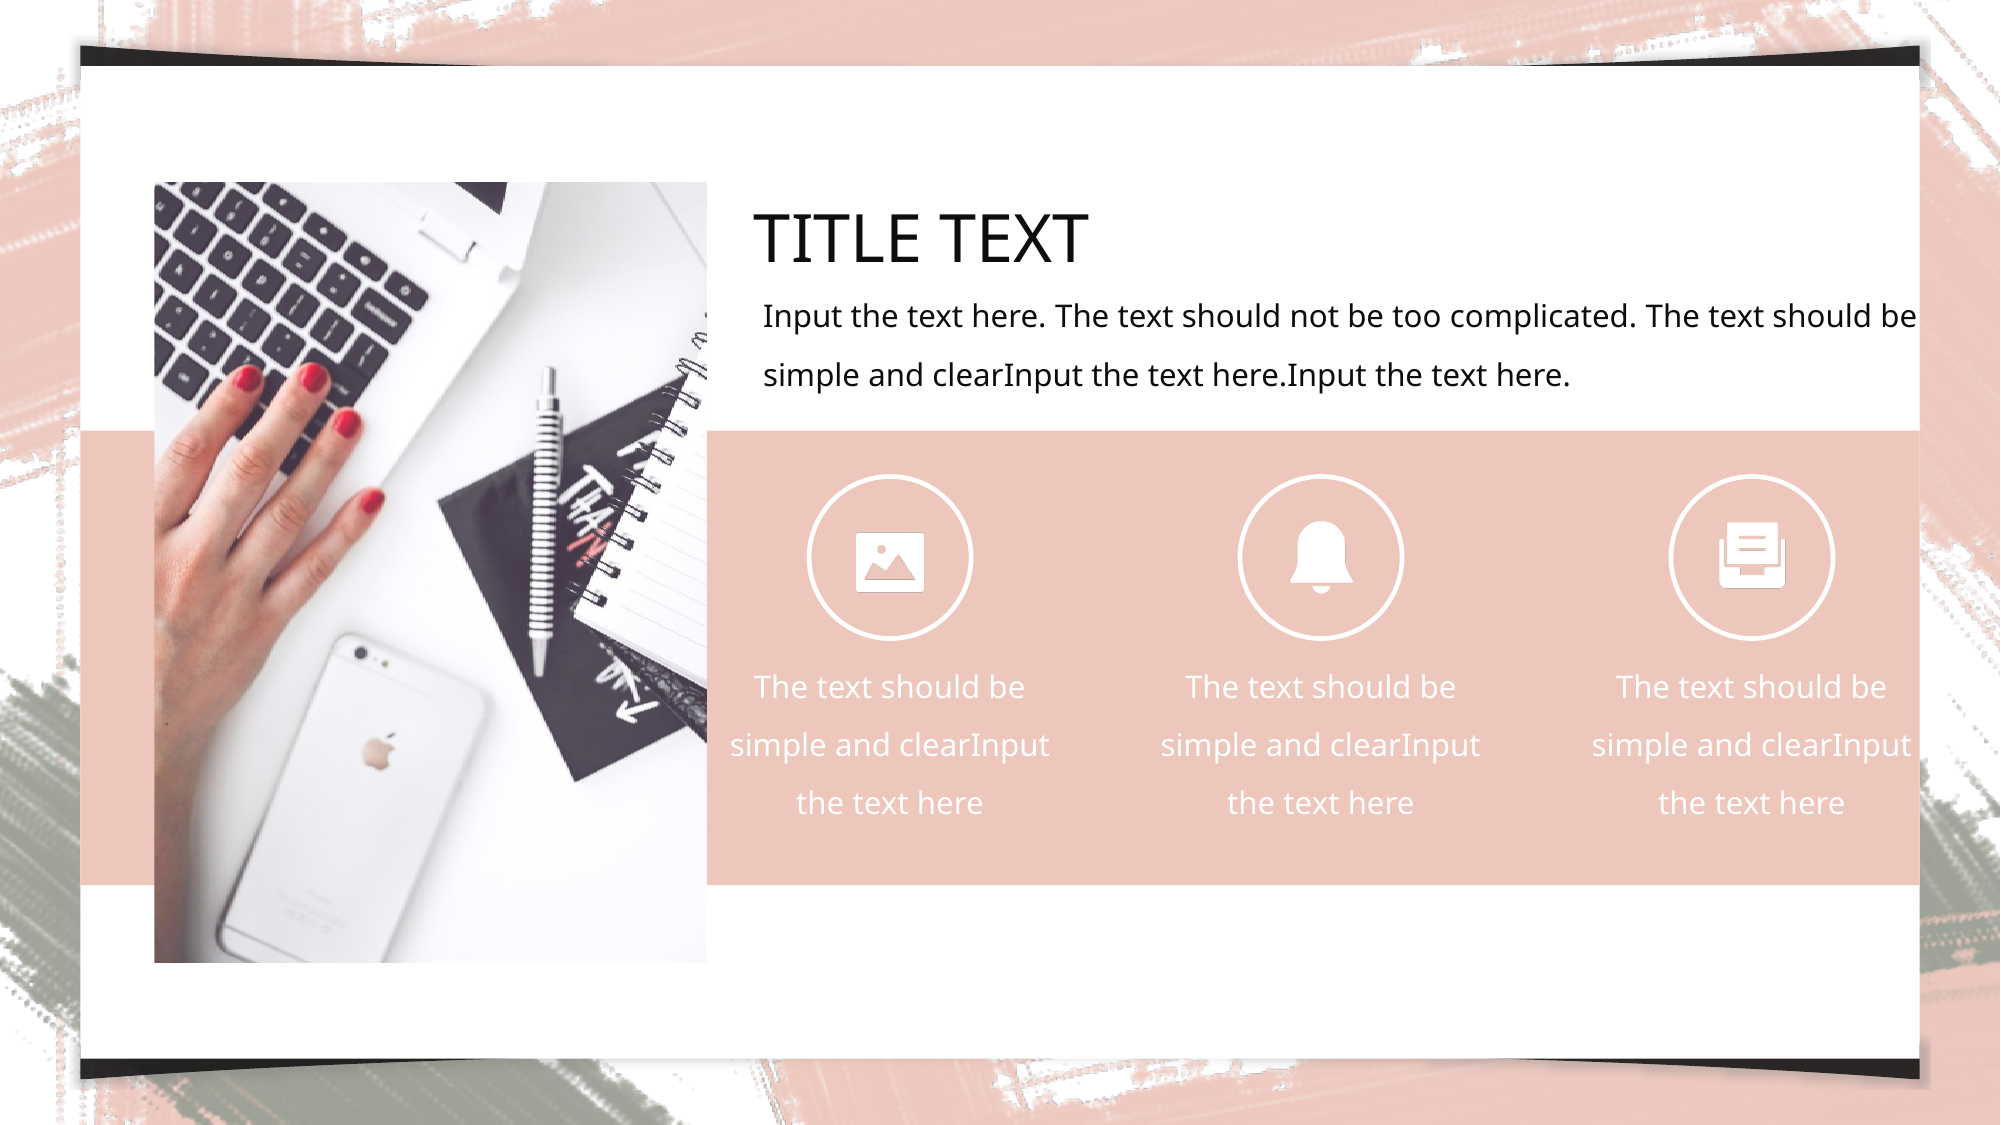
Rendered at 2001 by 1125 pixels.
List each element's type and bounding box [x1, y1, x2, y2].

picture [0, 0, 2000, 1125]
text_box [80, 45, 1920, 1080]
